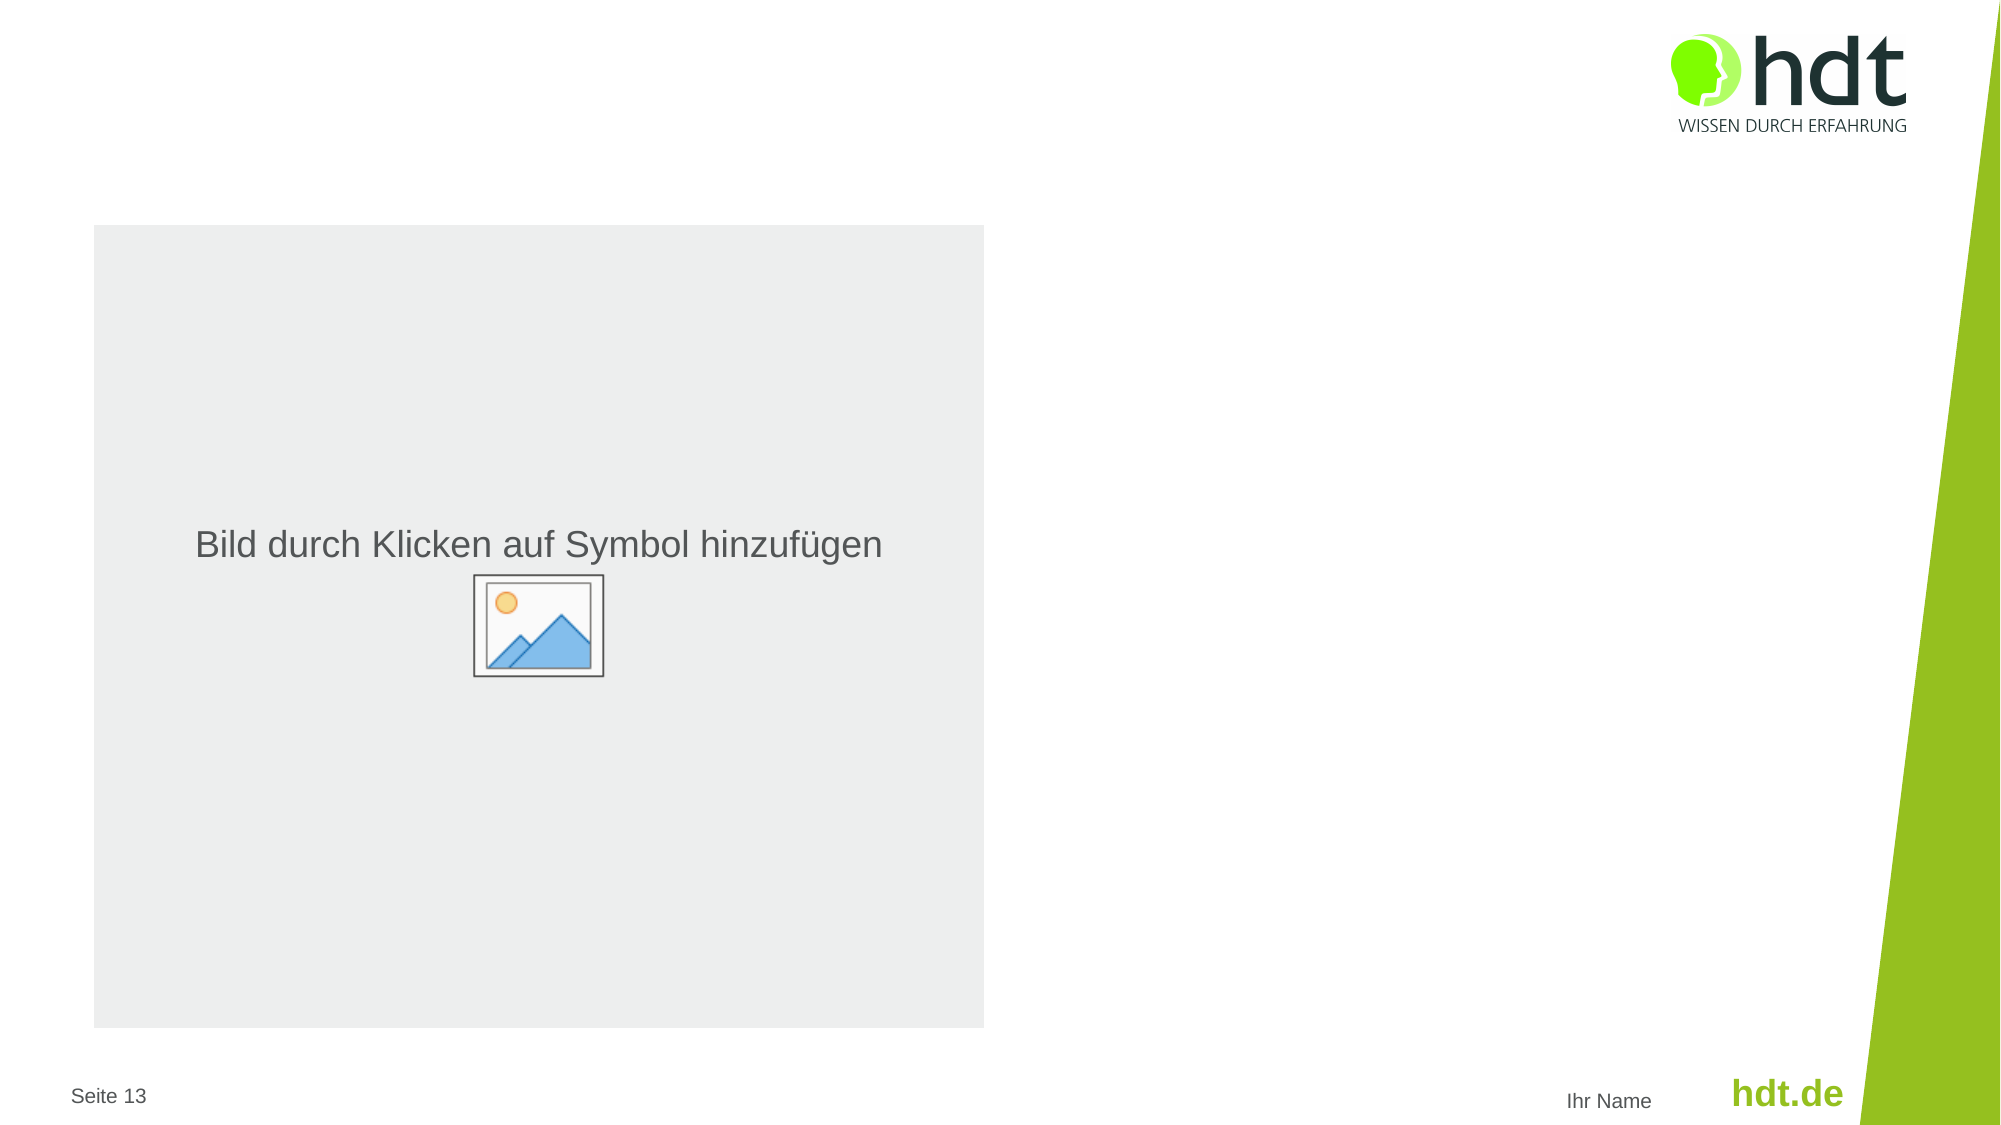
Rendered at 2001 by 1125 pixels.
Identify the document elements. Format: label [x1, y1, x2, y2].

picture [94, 224, 984, 1028]
picture [1671, 34, 1906, 132]
